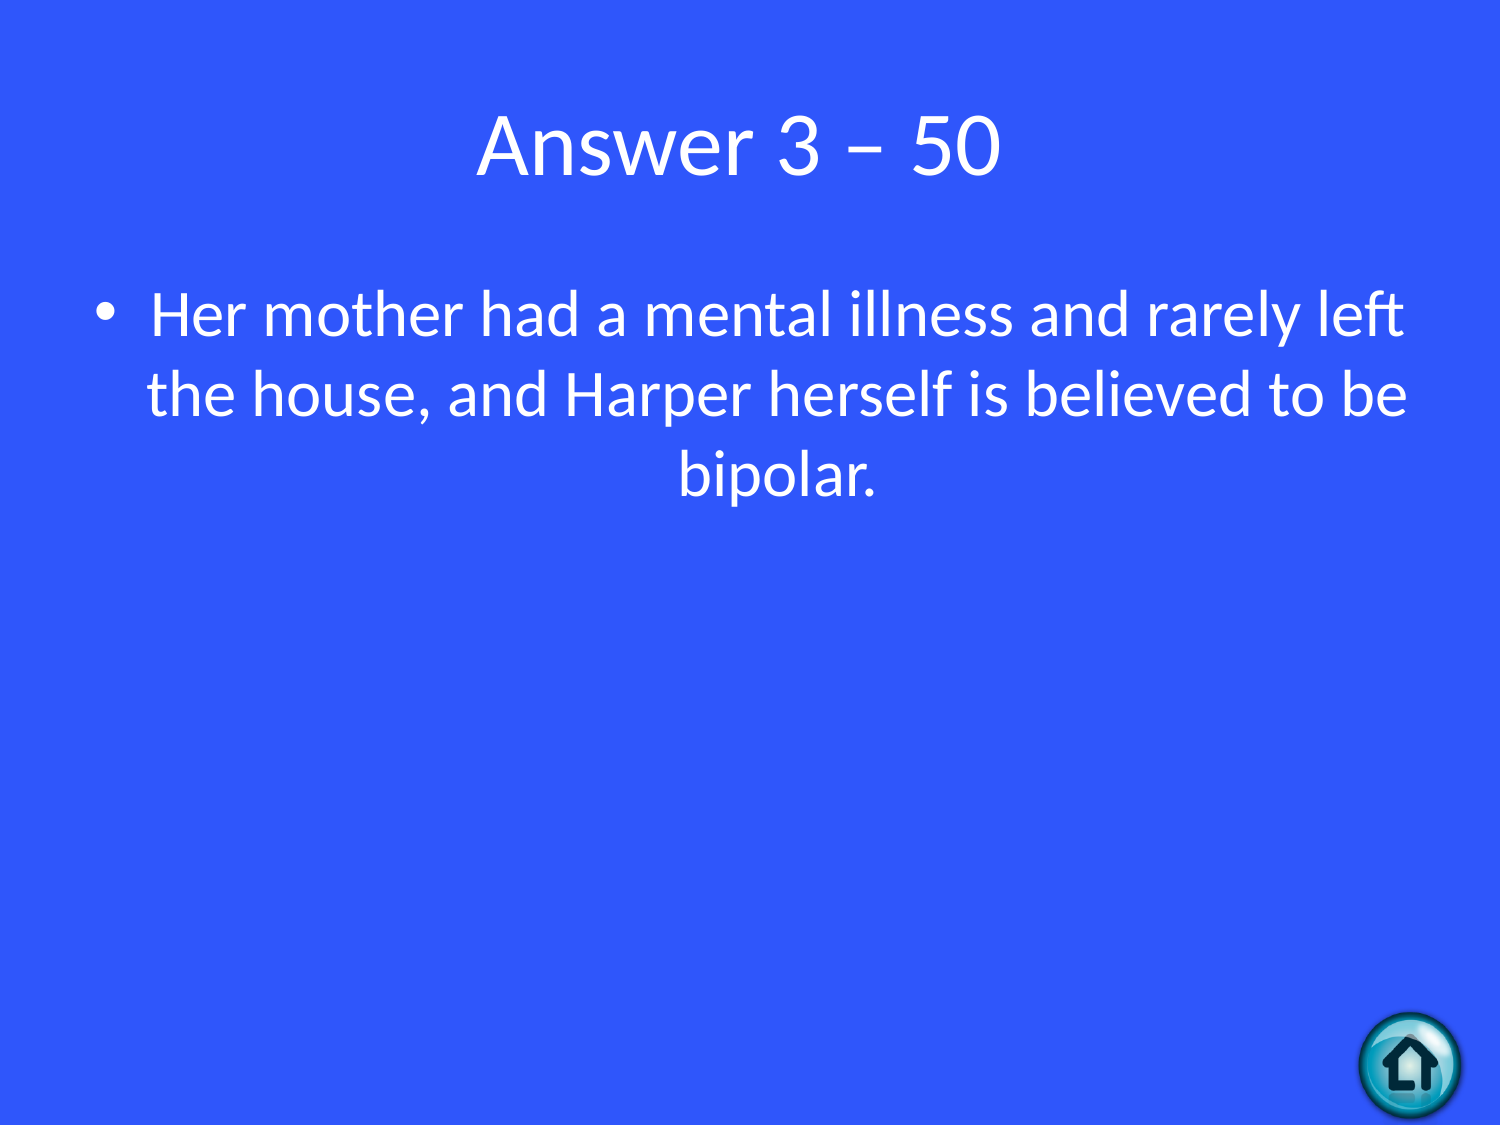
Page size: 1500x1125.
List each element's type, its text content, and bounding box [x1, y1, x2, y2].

list Her mother had a mental illness and rarely left the house, and Harper herself is believed to be bipolar. [74, 262, 1426, 1006]
title Answer 3 – 50 [74, 44, 1426, 233]
picture [1349, 1006, 1469, 1125]
